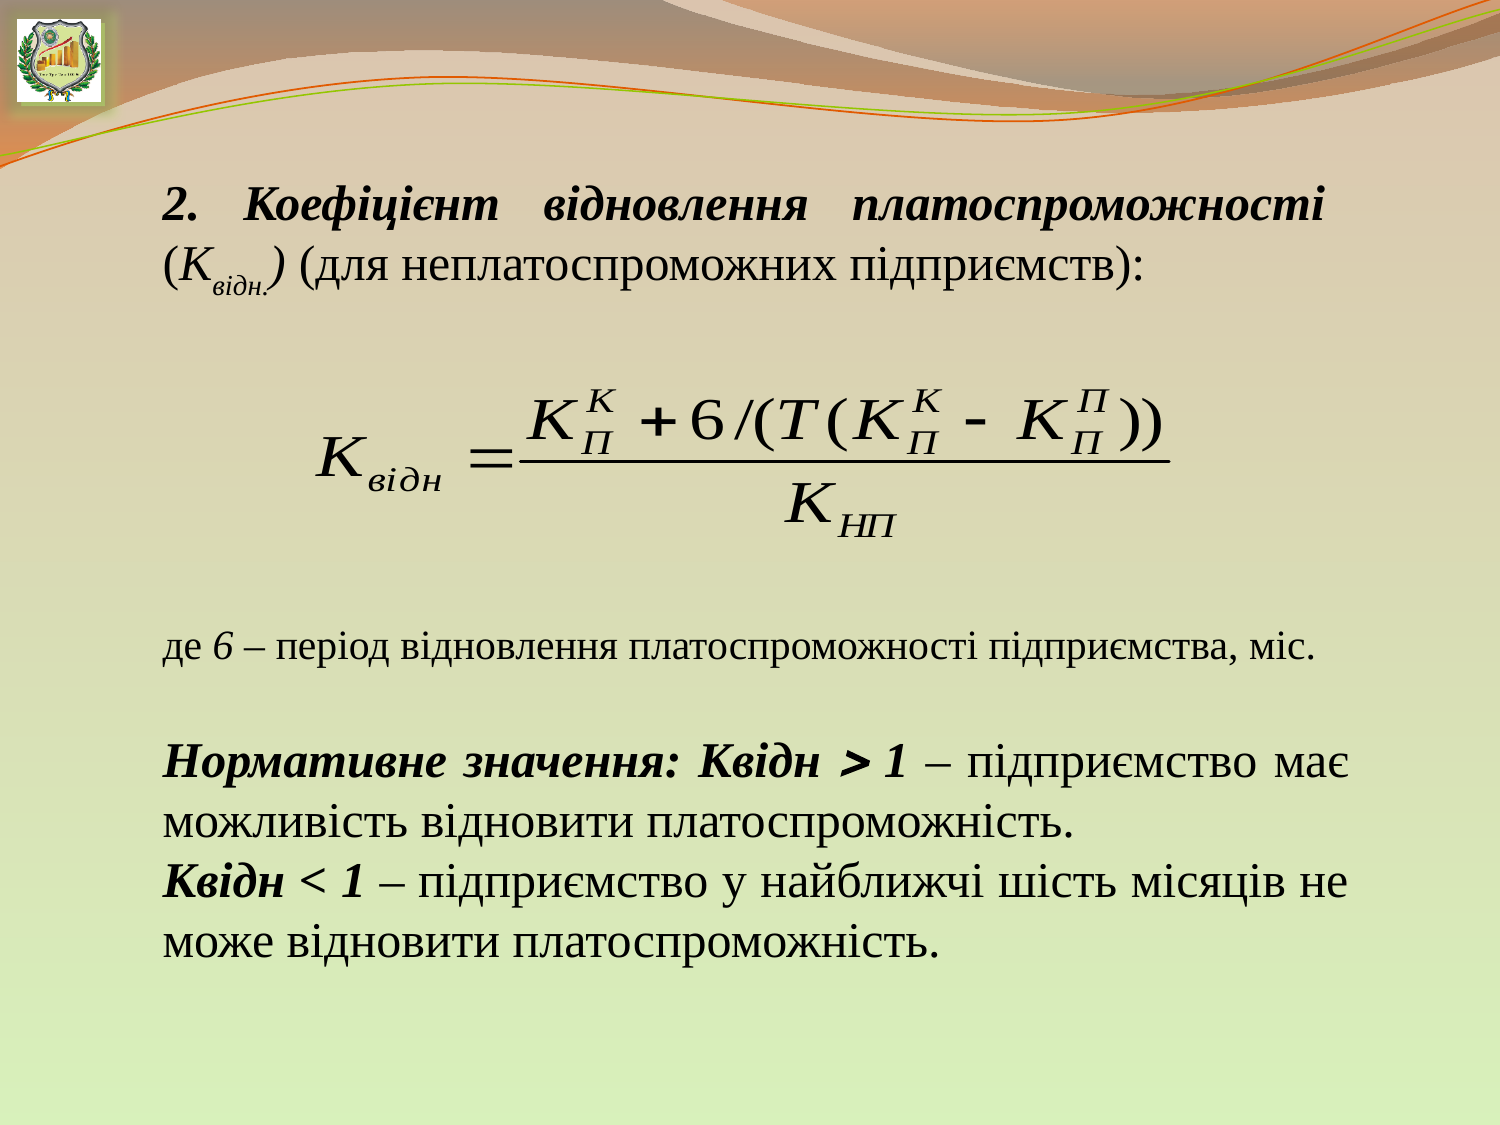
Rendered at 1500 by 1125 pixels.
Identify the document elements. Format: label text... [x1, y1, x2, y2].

picture [17, 18, 101, 102]
text_box де 6 – період відновлення платоспроможності підприємства, міс. Нормативне значення: Квідн  1 – підприємство має можливість відновити платоспроможність. Квідн < 1 – підприємство у найближчі шість місяців не може відновити платоспроможність. [147, 610, 1365, 976]
text_box 2. Коефіцієнт відновлення платоспроможності (Квідн.) (для неплатоспроможних підприємств): [147, 162, 1341, 309]
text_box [303, 372, 1186, 551]
